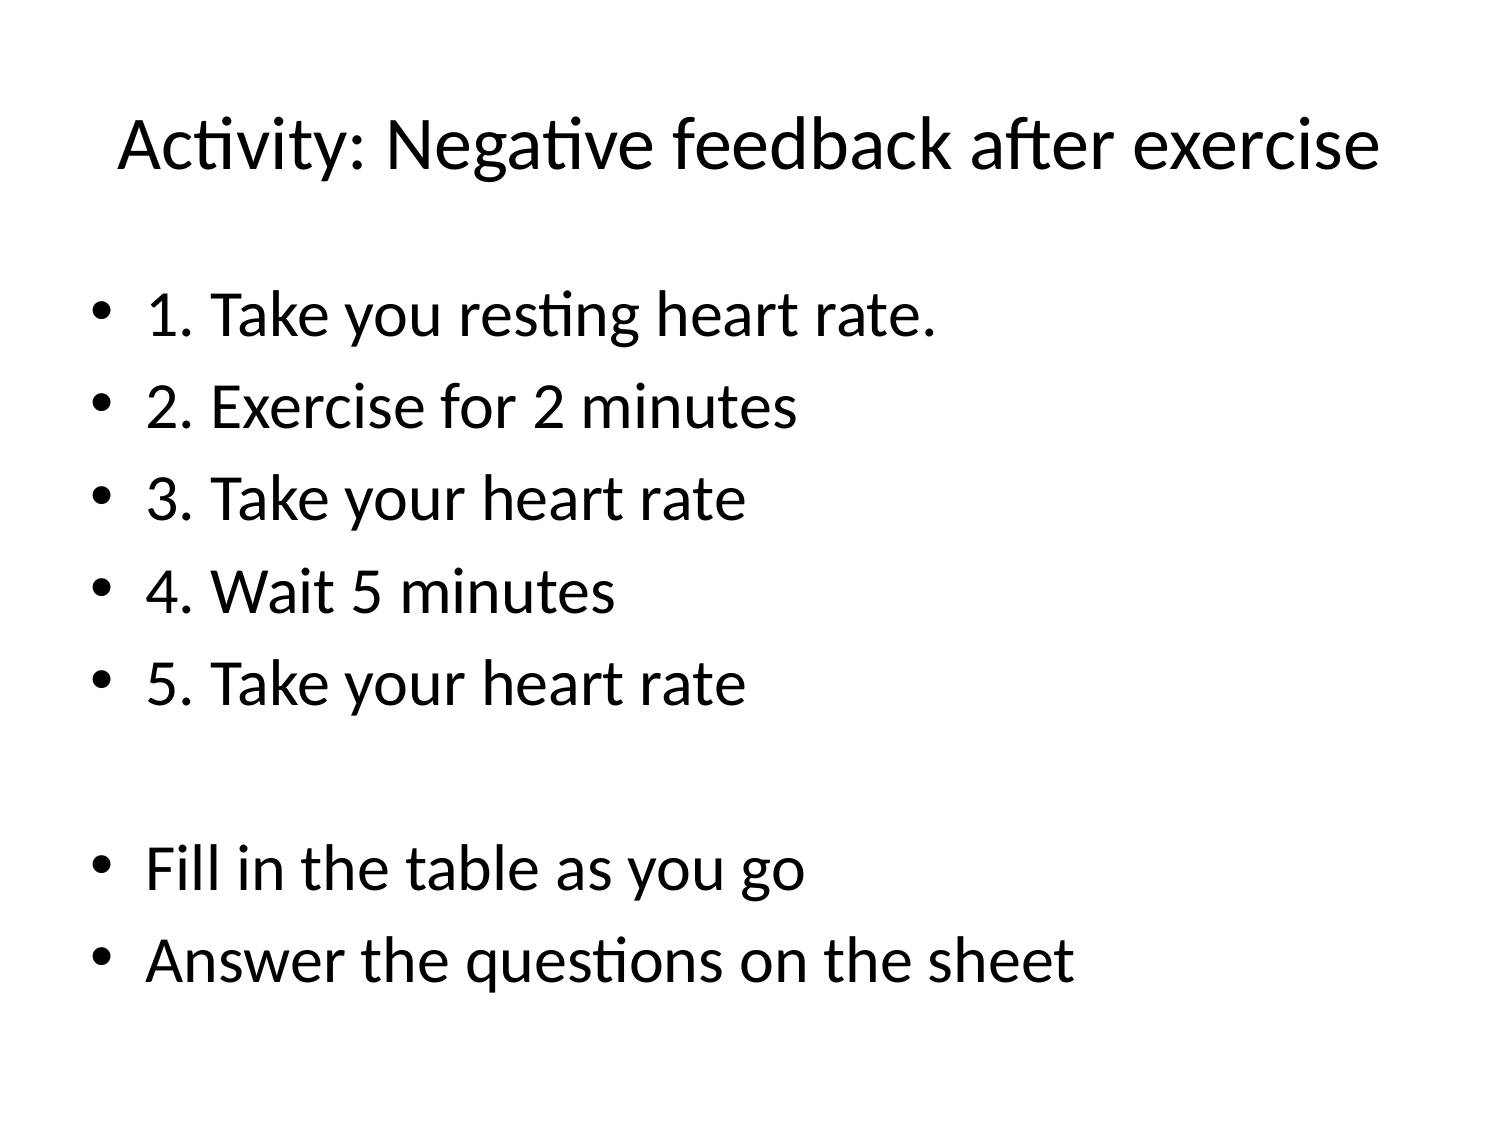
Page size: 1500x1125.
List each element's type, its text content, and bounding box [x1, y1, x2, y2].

list 1. Take you resting heart rate. 2. Exercise for 2 minutes 3. Take your heart rate 4. Wait 5 minutes 5. Take your heart rate Fill in the table as you go Answer the questions on the sheet [75, 262, 1425, 1005]
title Activity: Negative feedback after exercise [75, 45, 1425, 233]
